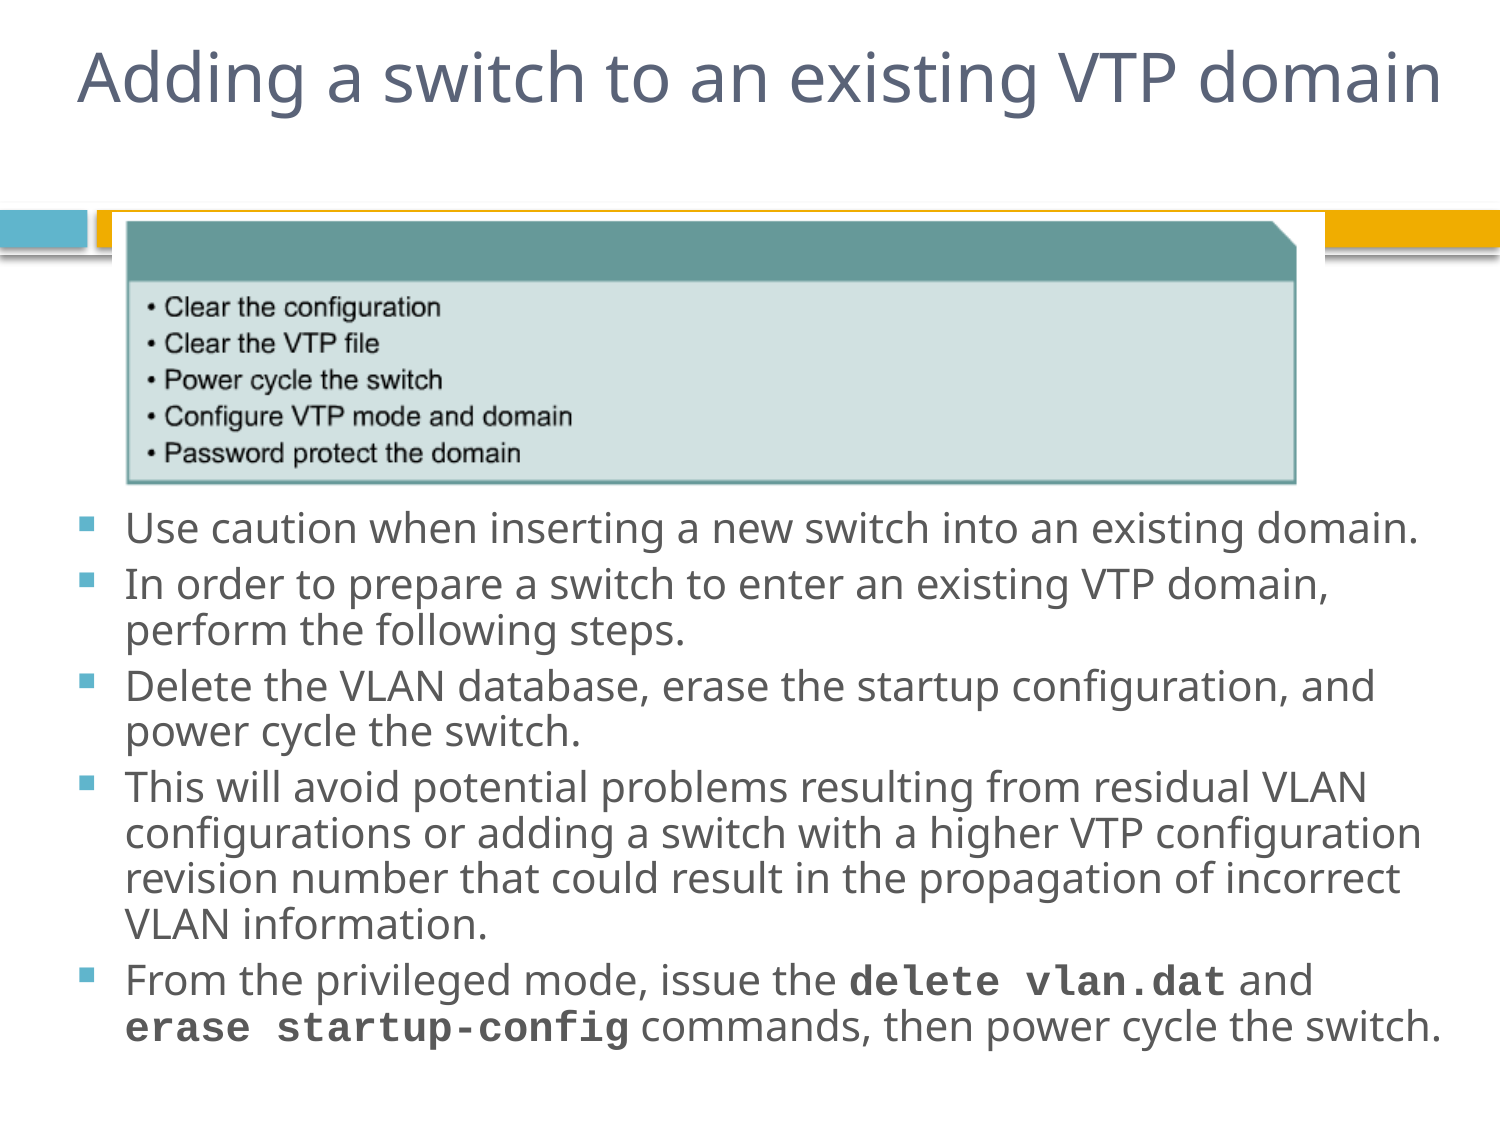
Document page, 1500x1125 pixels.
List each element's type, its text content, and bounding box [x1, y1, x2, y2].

picture [112, 212, 1326, 509]
title Adding a switch to an existing VTP domain [62, 24, 1475, 125]
list Use caution when inserting a new switch into an existing domain. In order to prepare a switch to enter an existing VTP domain, perform the following steps. Delete the VLAN database, erase the startup configuration, and power cycle the switch. This will avoid potential problems resulting from residual VLAN configurations or adding a switch with a higher VTP configuration revision number that could result in the propagation of incorrect VLAN information. From the privileged mode, issue the delete vlan.dat and erase startup-config commands, then power cycle the switch. [62, 500, 1463, 1075]
